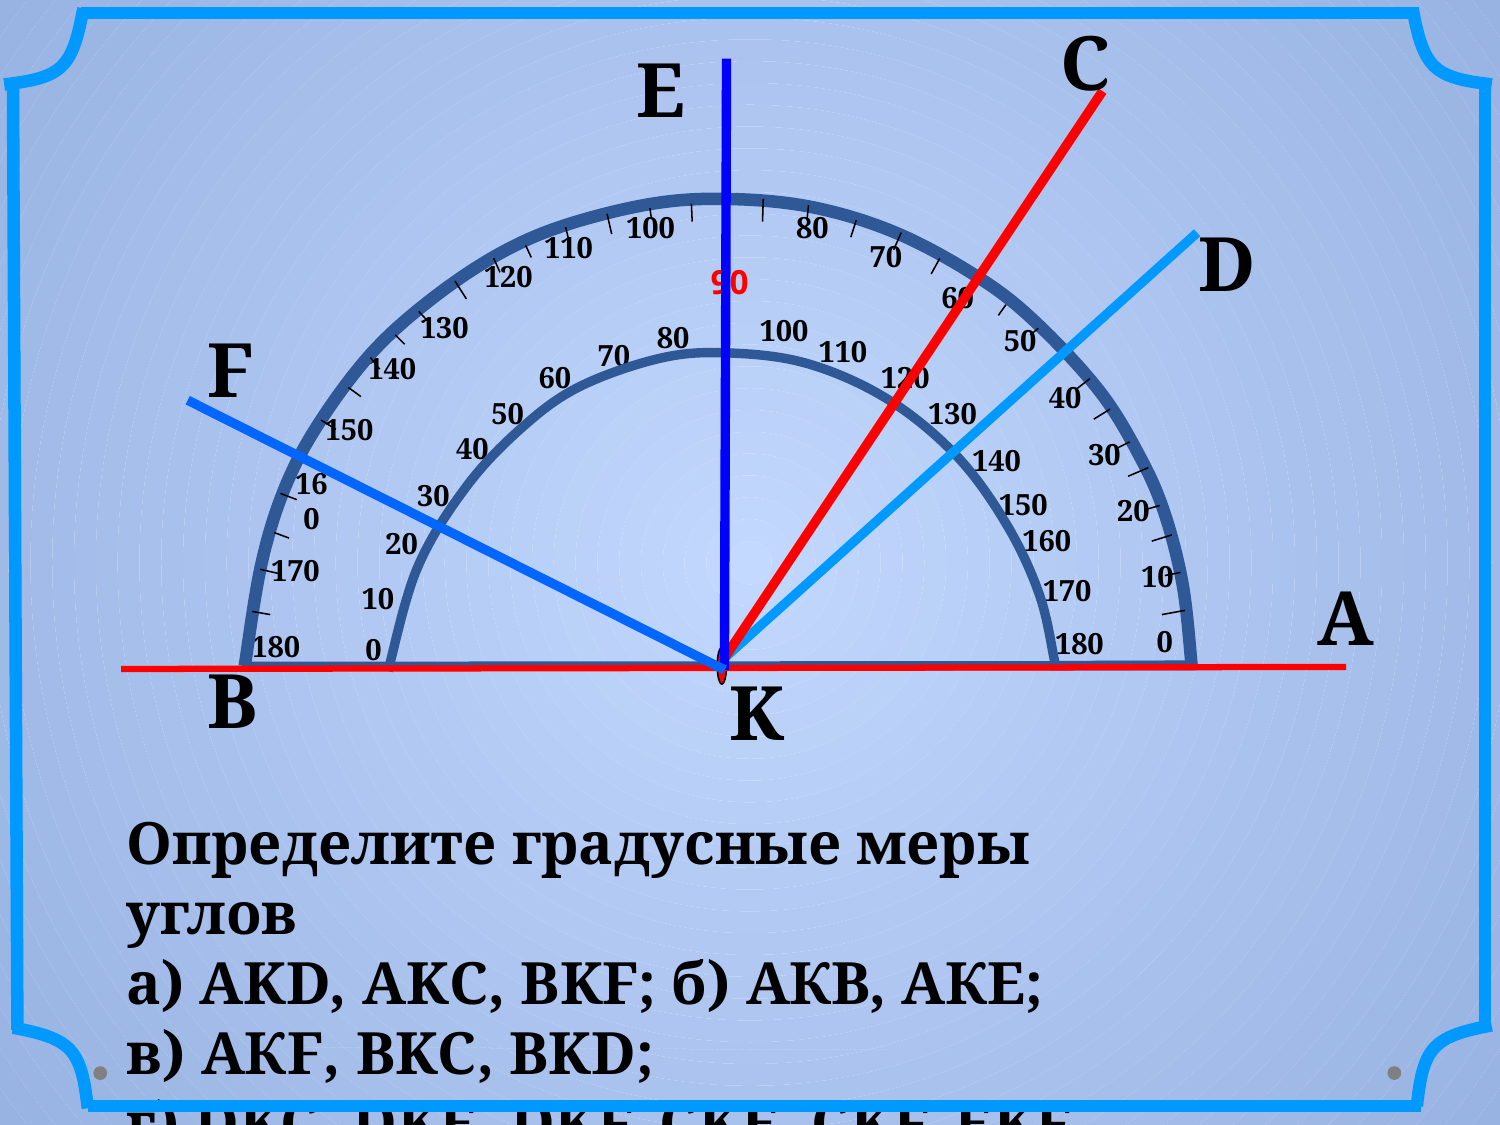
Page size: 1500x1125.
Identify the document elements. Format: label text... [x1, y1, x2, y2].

text_box Определите градусные меры углов a) AKD, AKС, ВKF; б) АКВ, АКЕ; в) АКF, BKС, BKD; г) DKC, DKE, DKF, CKE, CKF, EKF. [111, 1118, 1187, 1125]
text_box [3, 8, 1492, 1109]
